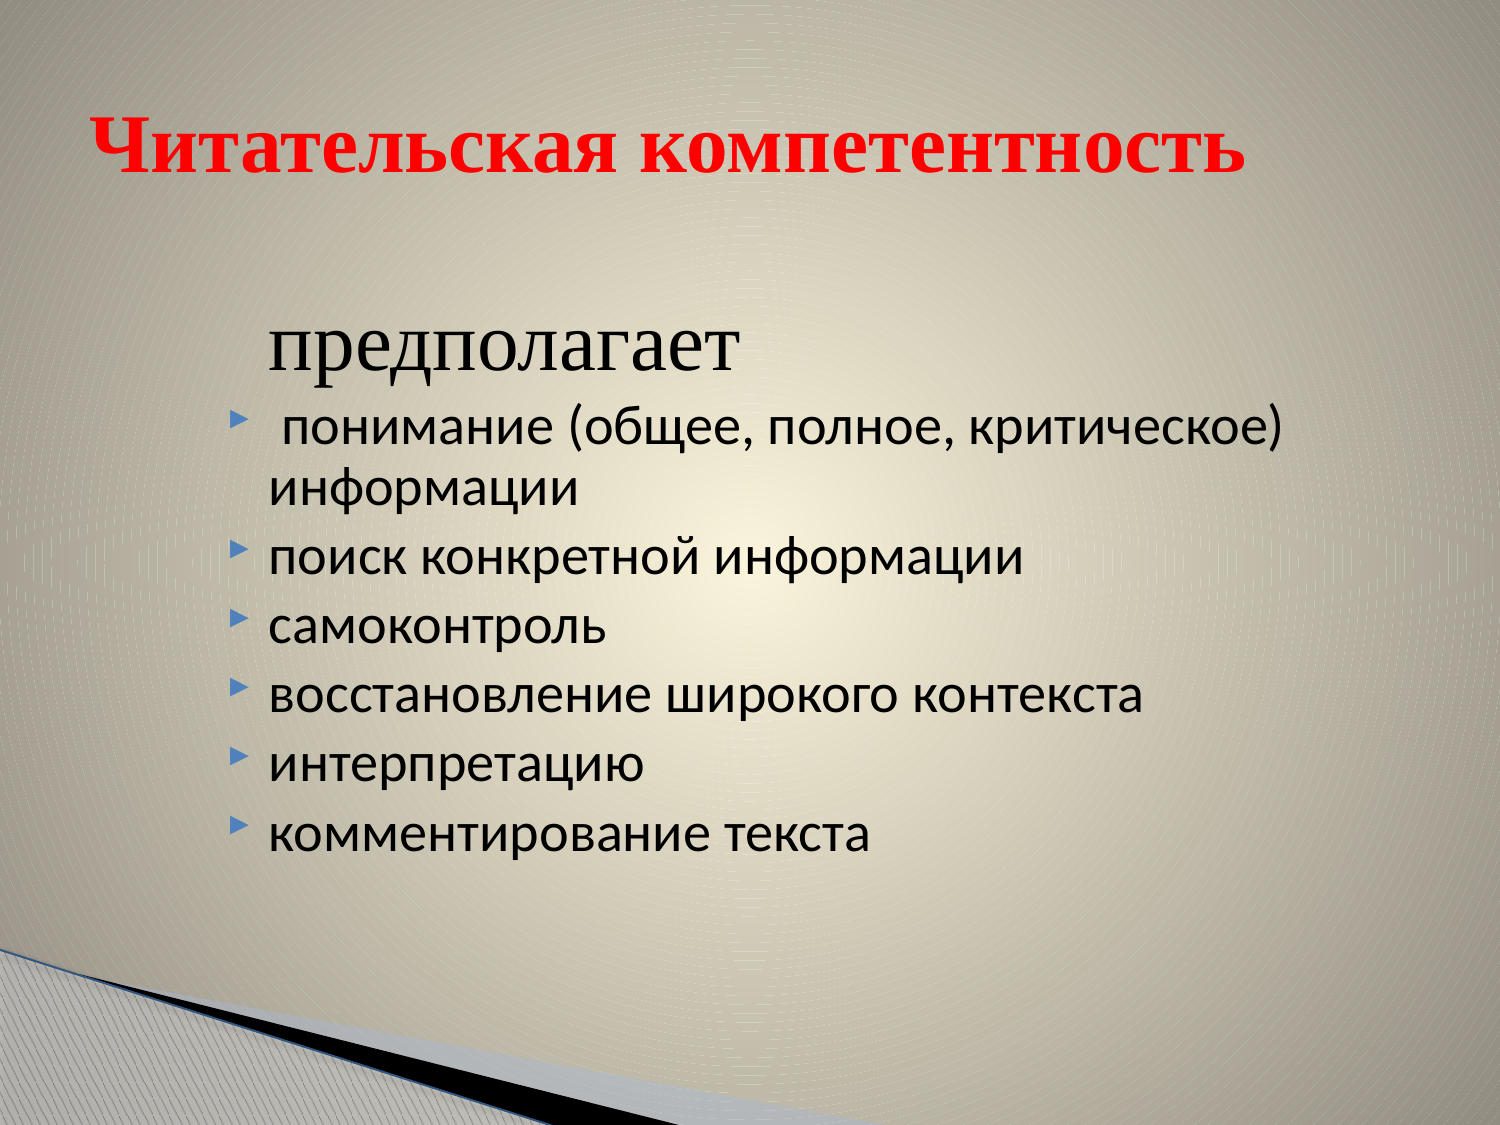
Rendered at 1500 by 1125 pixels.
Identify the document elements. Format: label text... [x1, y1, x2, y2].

title Читательская компетентность [75, 45, 1425, 233]
list предполагает понимание (общее, полное, критическое) информации поиск конкретной информации самоконтроль восстановление широкого контекста интерпретацию комментирование текста [193, 290, 1469, 1006]
